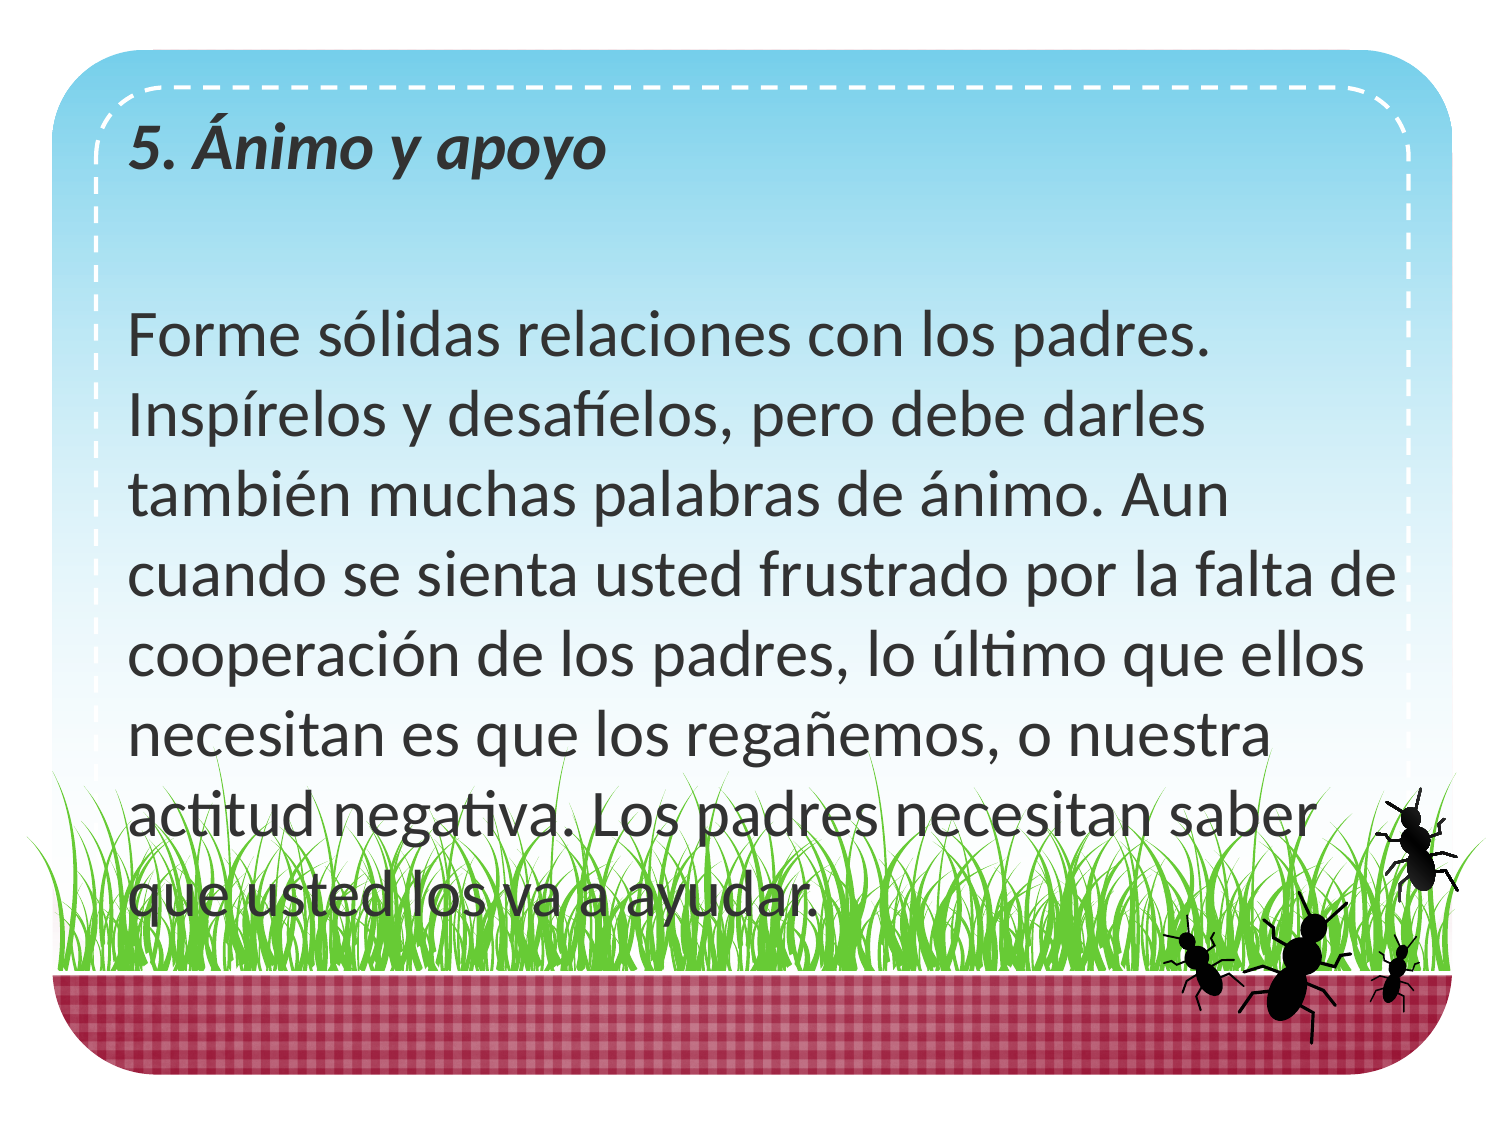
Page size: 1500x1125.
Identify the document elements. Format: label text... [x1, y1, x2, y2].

list 5. Ánimo y apoyo Forme sólidas relaciones con los padres. Inspírelos y desafíelos, pero debe darles también muchas palabras de ánimo. Aun cuando se sienta usted frustrado por la falta de cooperación de los padres, lo último que ellos necesitan es que los regañemos, o nuestra actitud negativa. Los padres necesitan saber que usted los va a ayudar. [112, 95, 1438, 1121]
